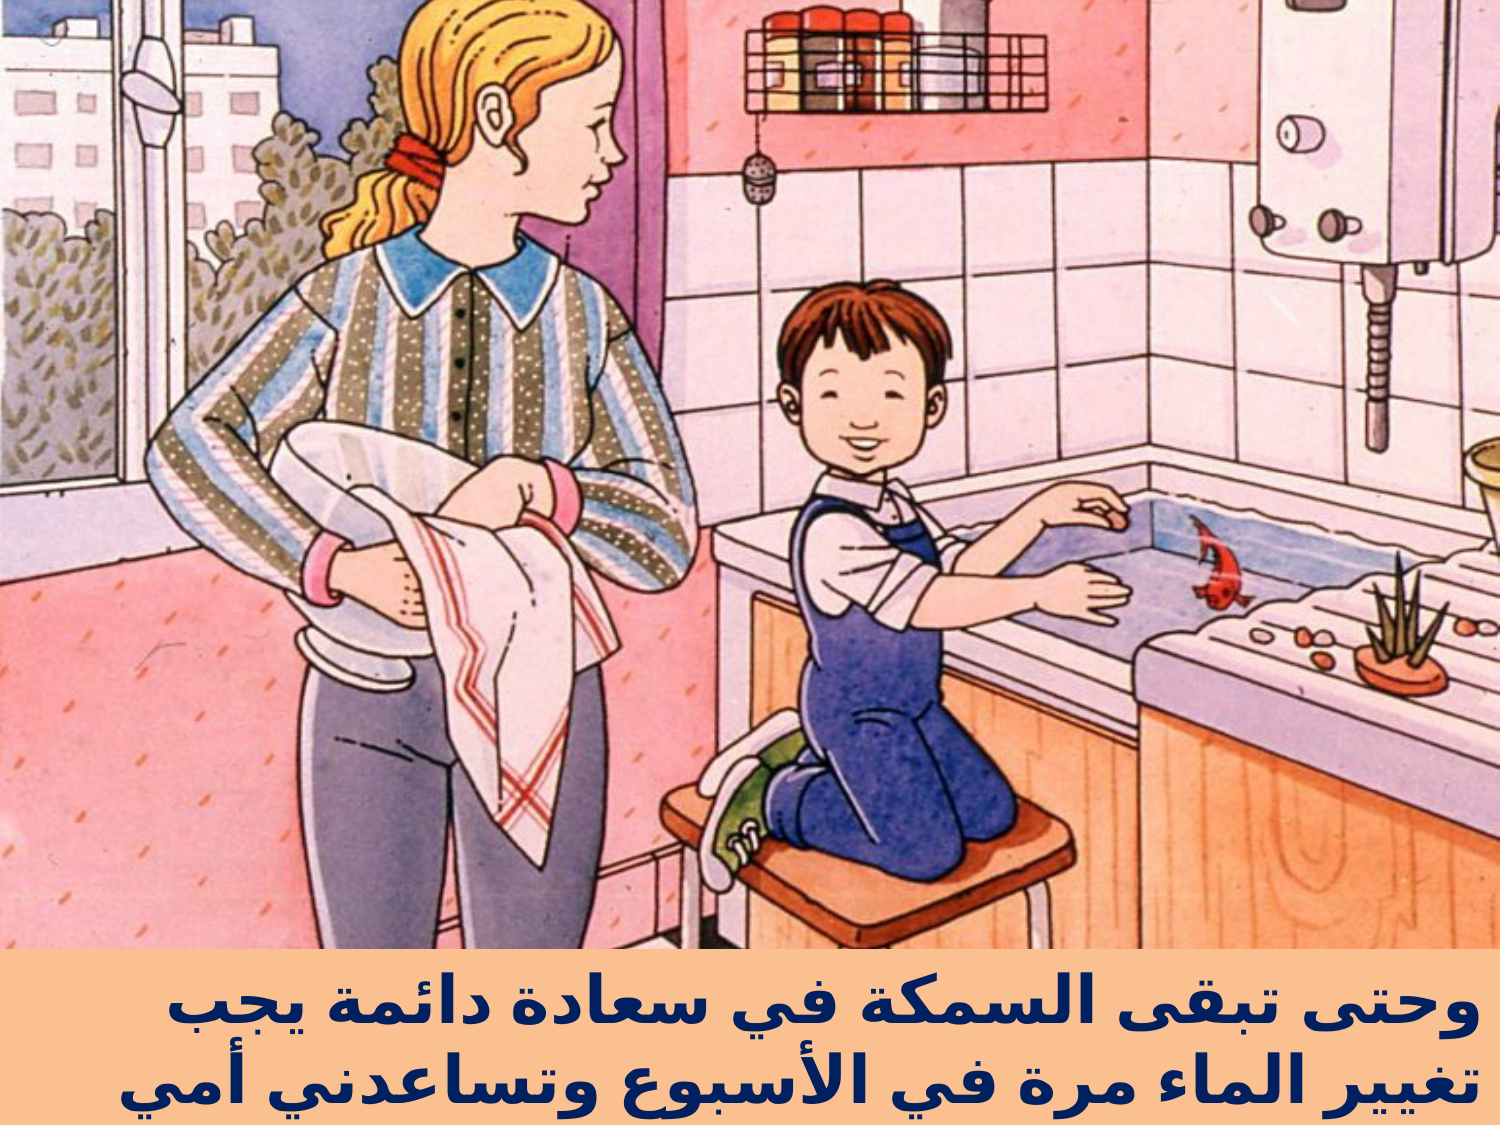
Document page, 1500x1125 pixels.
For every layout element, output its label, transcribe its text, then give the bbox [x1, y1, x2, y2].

text_box وحتى تبقى السمكة في سعادة دائمة يجب تغيير الماء مرة في الأسبوع وتساعدني أمي لتفريغ الماء [0, 956, 1500, 1125]
picture [0, 0, 1500, 950]
